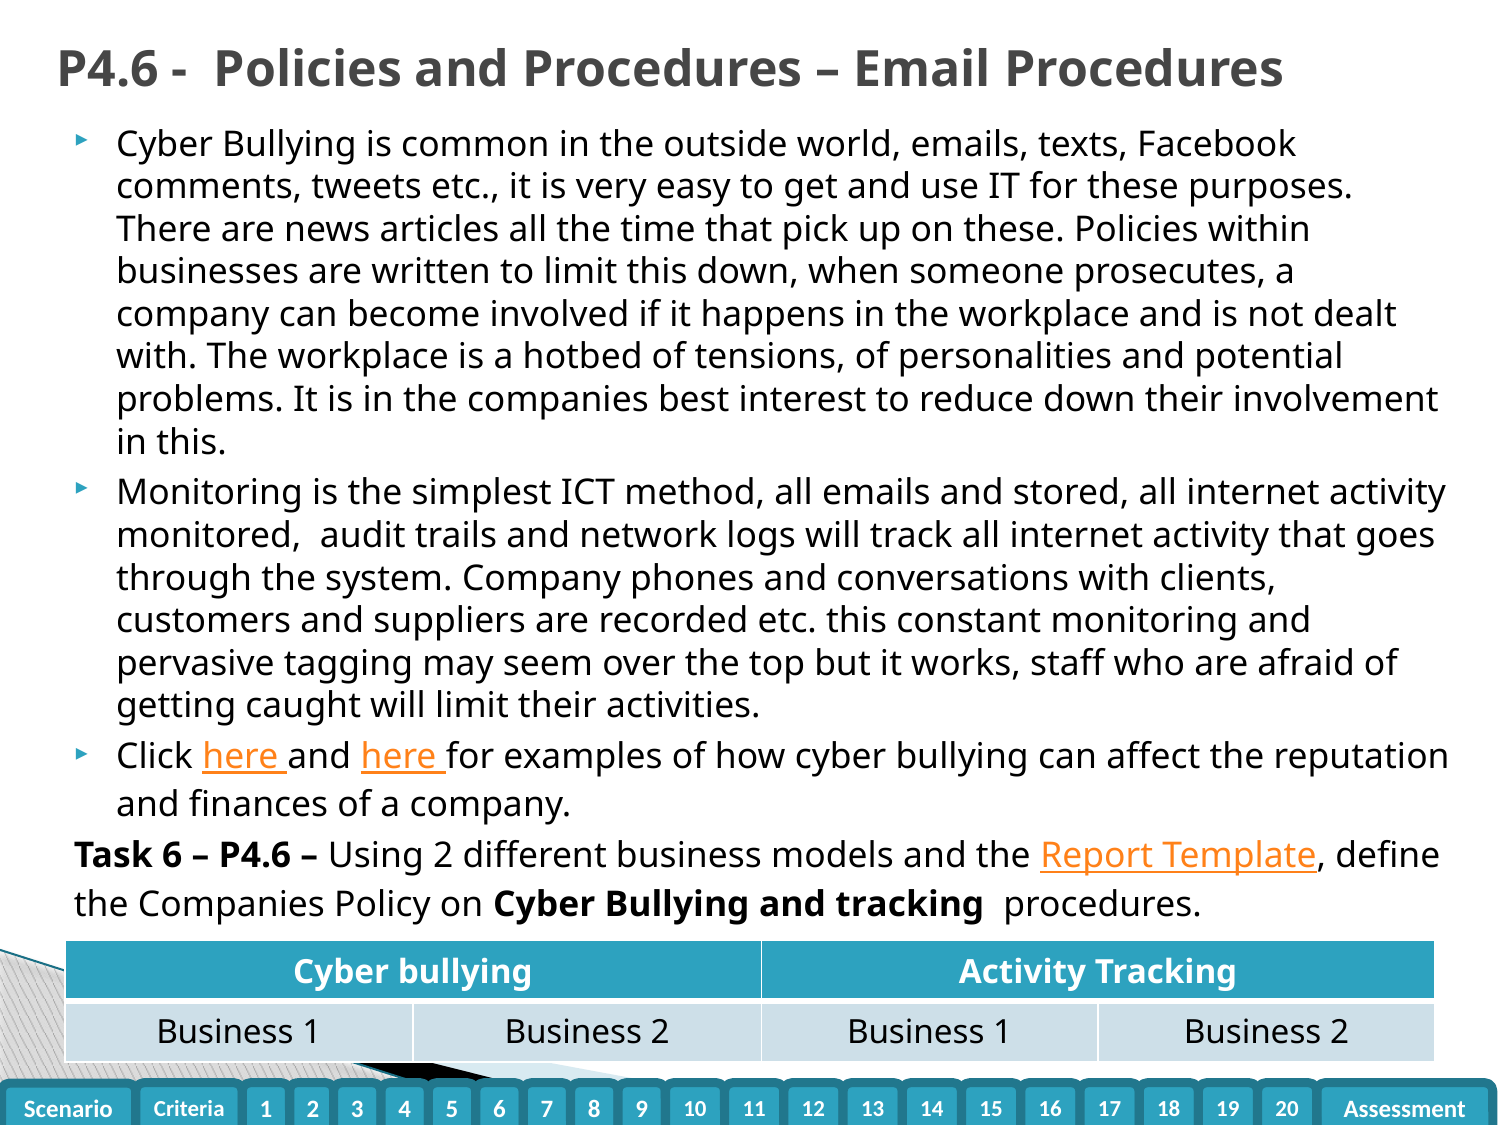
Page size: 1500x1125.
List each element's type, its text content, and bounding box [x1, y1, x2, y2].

list Cyber Bullying is common in the outside world, emails, texts, Facebook comments, tweets etc., it is very easy to get and use IT for these purposes. There are news articles all the time that pick up on these. Policies within businesses are written to limit this down, when someone prosecutes, a company can become involved if it happens in the workplace and is not dealt with. The workplace is a hotbed of tensions, of personalities and potential problems. It is in the companies best interest to reduce down their involvement in this. Monitoring is the simplest ICT method, all emails and stored, all internet activity monitored, audit trails and network logs will track all internet activity that goes through the system. Company phones and conversations with clients, customers and suppliers are recorded etc. this constant monitoring and pervasive tagging may seem over the top but it works, staff who are afraid of getting caught will limit their activities. Click here and here for examples of how cyber bullying can affect the reputation and finances of a company. Task 6 – P4.6 – Using 2 different business models and the Report Template, define the Companies Policy on Cyber Bullying and tracking procedures. [41, 113, 1471, 905]
table_header Activity Tracking [762, 941, 1434, 998]
table_cell Business 1 [66, 1004, 412, 1061]
table_cell Business 1 [762, 1004, 1097, 1061]
table_cell Business 2 [1099, 1004, 1434, 1061]
table_cell Business 2 [414, 1004, 761, 1061]
title P4.6 - Policies and Procedures – Email Procedures [41, 19, 1459, 114]
table_header Cyber bullying [66, 941, 761, 998]
